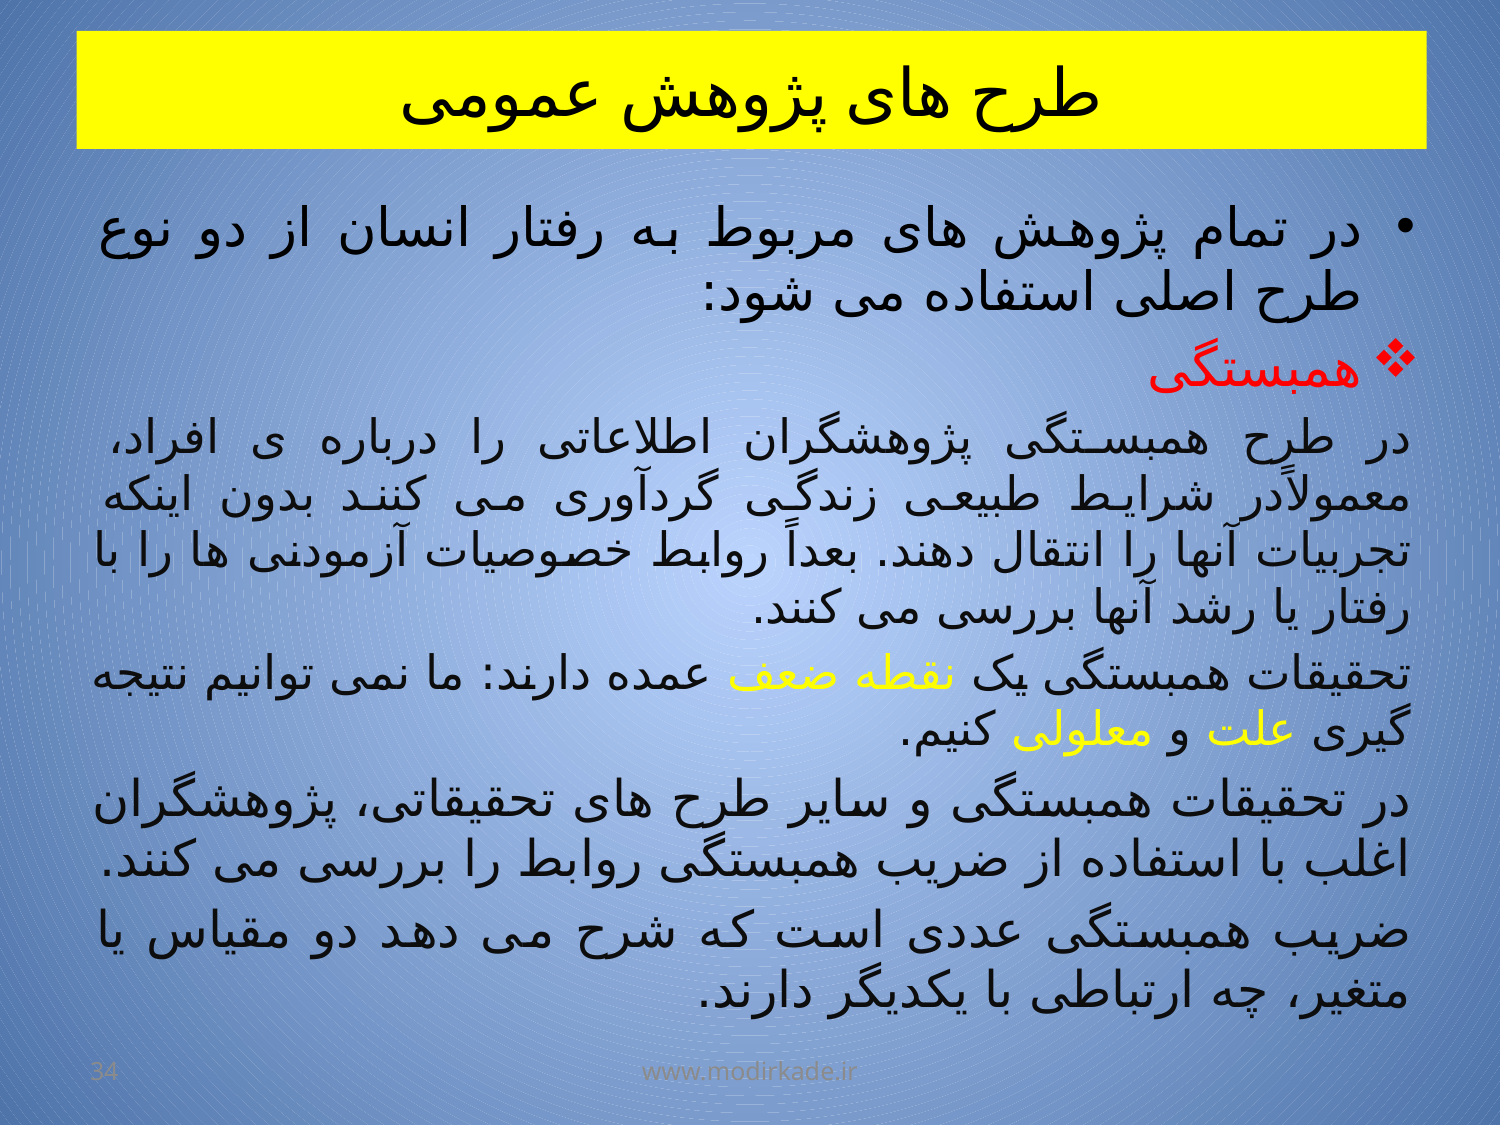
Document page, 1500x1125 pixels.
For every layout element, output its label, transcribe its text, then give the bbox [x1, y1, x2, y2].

slide_number 34 [75, 1042, 425, 1103]
footer www.modirkade.ir [512, 1042, 988, 1103]
list در تمام پژوهش های مربوط به رفتار انسان از دو نوع طرح اصلی استفاده می شود: همبستگی در طرح همبستگی پژوهشگران اطلاعاتی را درباره ی افراد، معمولاًدر شرایط طبیعی زندگی گردآوری می کنند بدون اینکه تجربیات آنها را انتقال دهند. بعداً روابط خصوصیات آزمودنی ها را با رفتار یا رشد آنها بررسی می کنند. تحقیقات همبستگی یک نقطه ضعف عمده دارند: ما نمی توانیم نتیجه گیری علت و معلولی کنیم. در تحقیقات همبستگی و سایر طرح های تحقیقاتی، پژوهشگران اغلب با استفاده از ضریب همبستگی روابط را بررسی می کنند. ضریب همبستگی عددی است که شرح می دهد دو مقیاس یا متغیر، چه ارتباطی با یکدیگر دارند. [76, 184, 1427, 1059]
title طرح های پژوهش عمومی [76, 30, 1427, 149]
